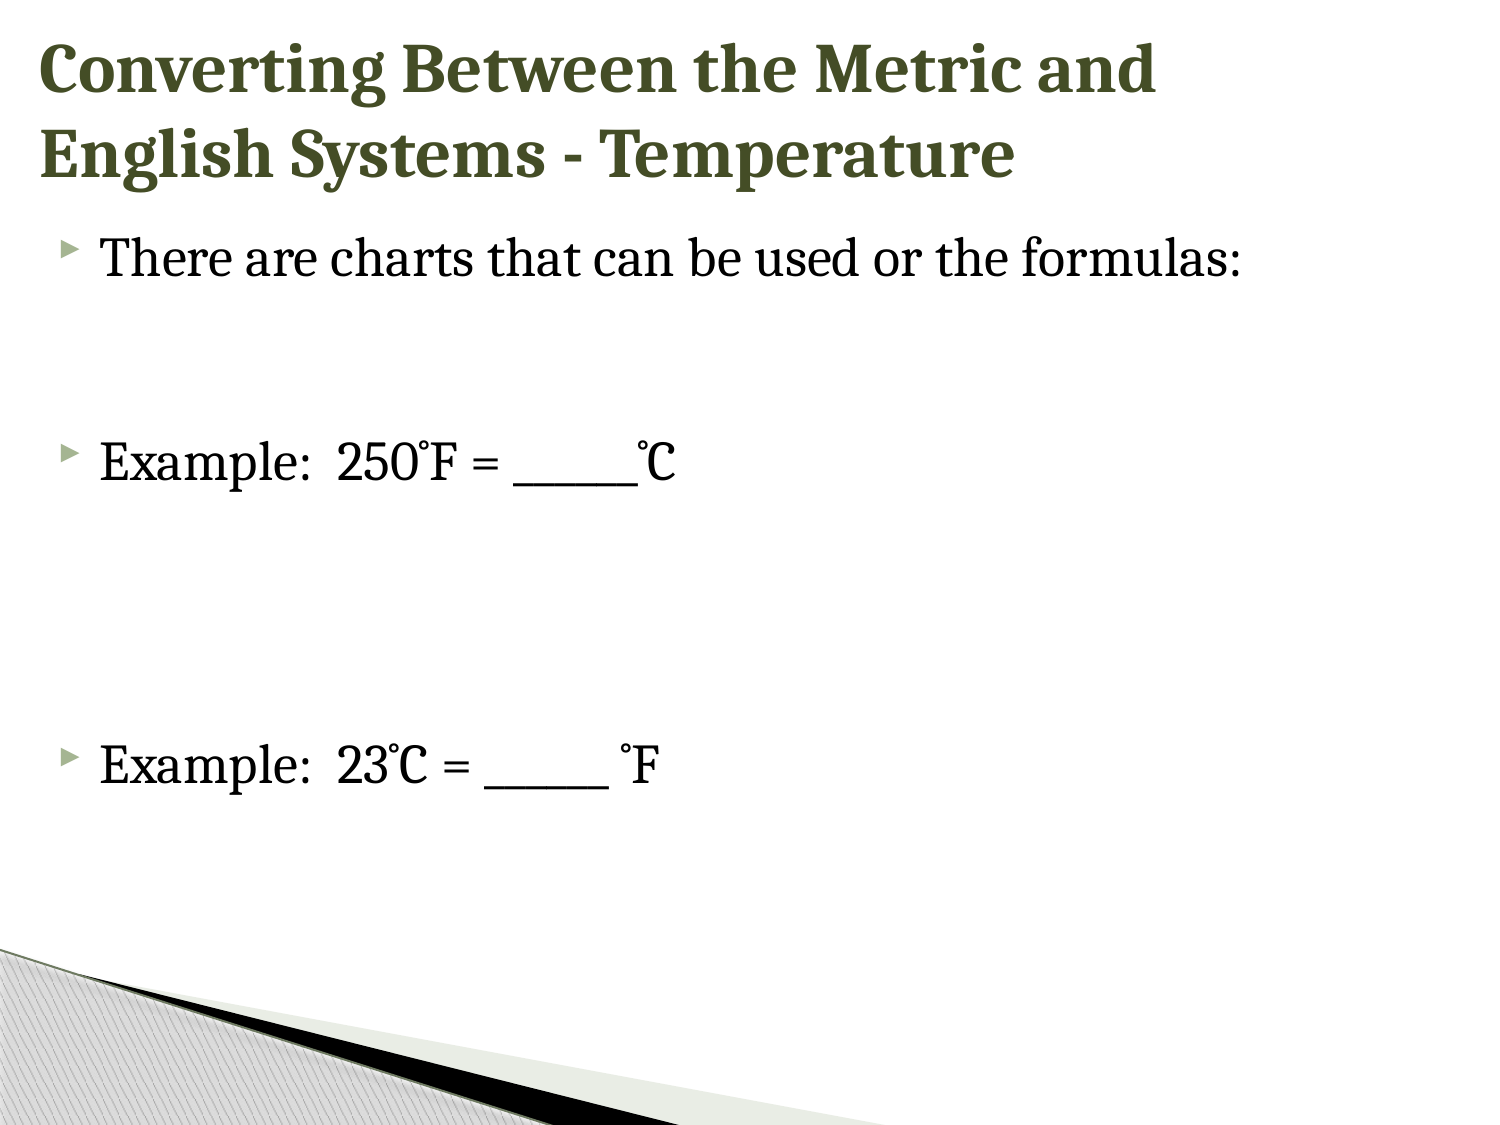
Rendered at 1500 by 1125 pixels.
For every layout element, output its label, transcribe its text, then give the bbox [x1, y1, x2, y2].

title Converting Between the Metric and English Systems - Temperature [24, 12, 1375, 200]
